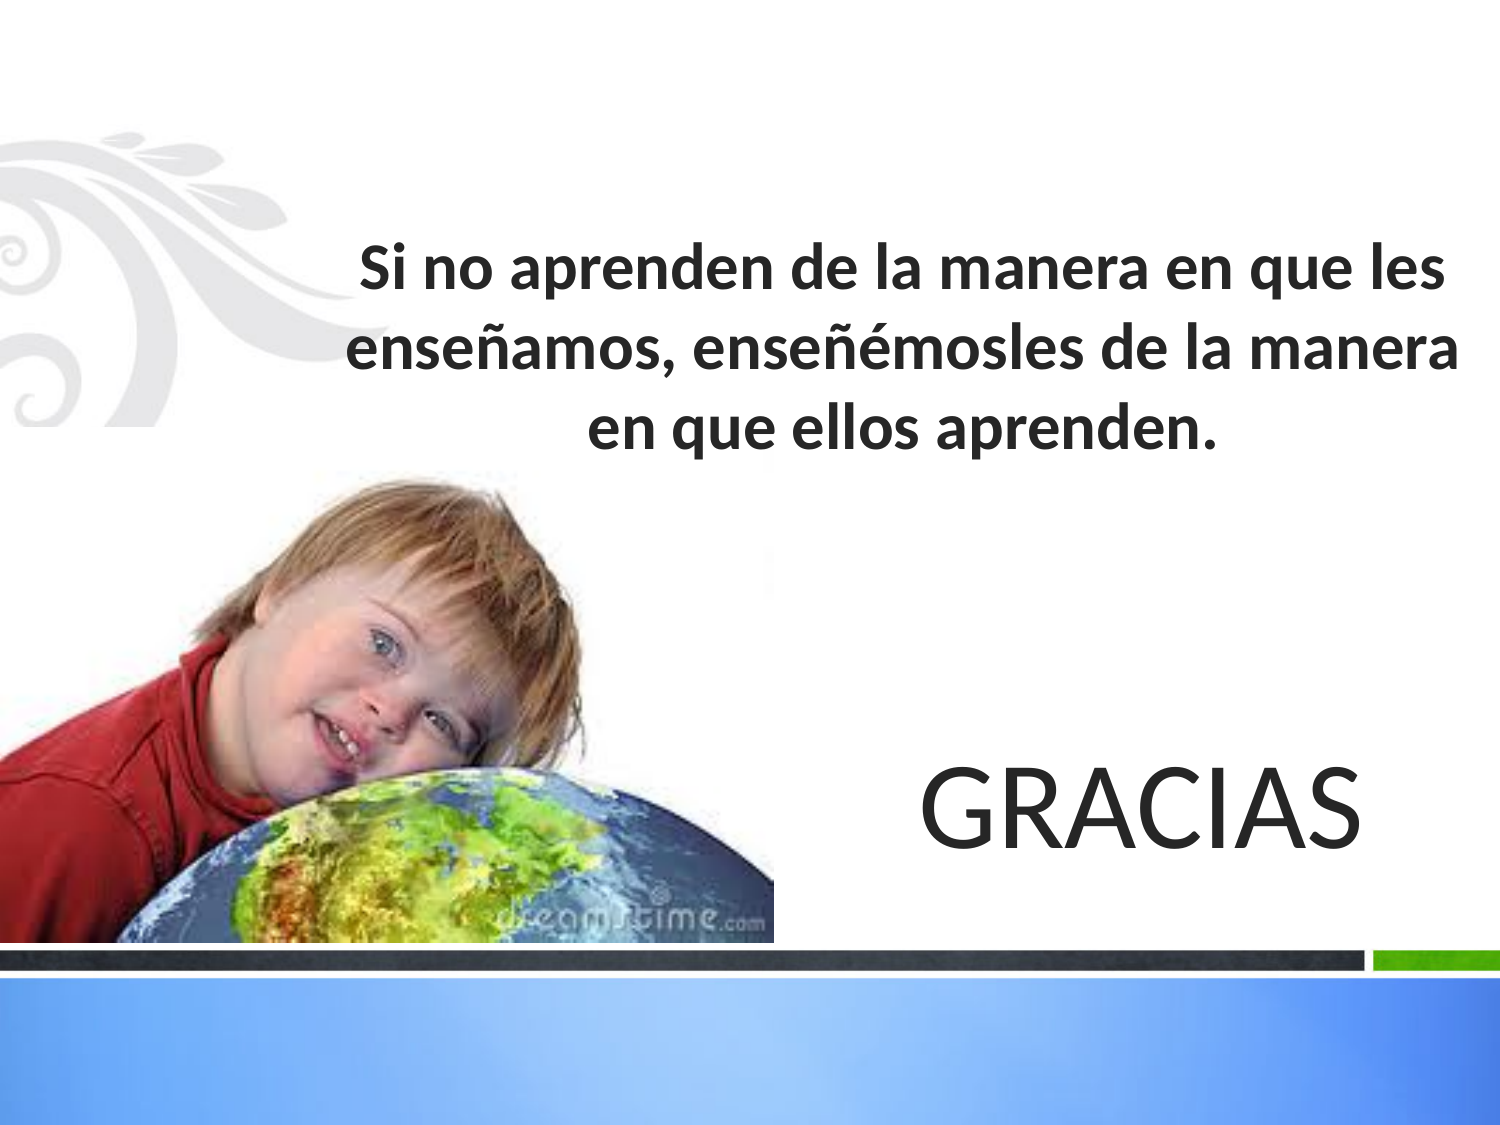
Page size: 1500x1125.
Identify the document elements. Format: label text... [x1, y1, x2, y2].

title Si no aprenden de la manera en que les enseñamos, enseñémosles de la manera en que ellos aprenden. [295, 90, 1500, 716]
picture [0, 0, 1500, 1125]
text_box GRACIAS [903, 715, 1500, 881]
